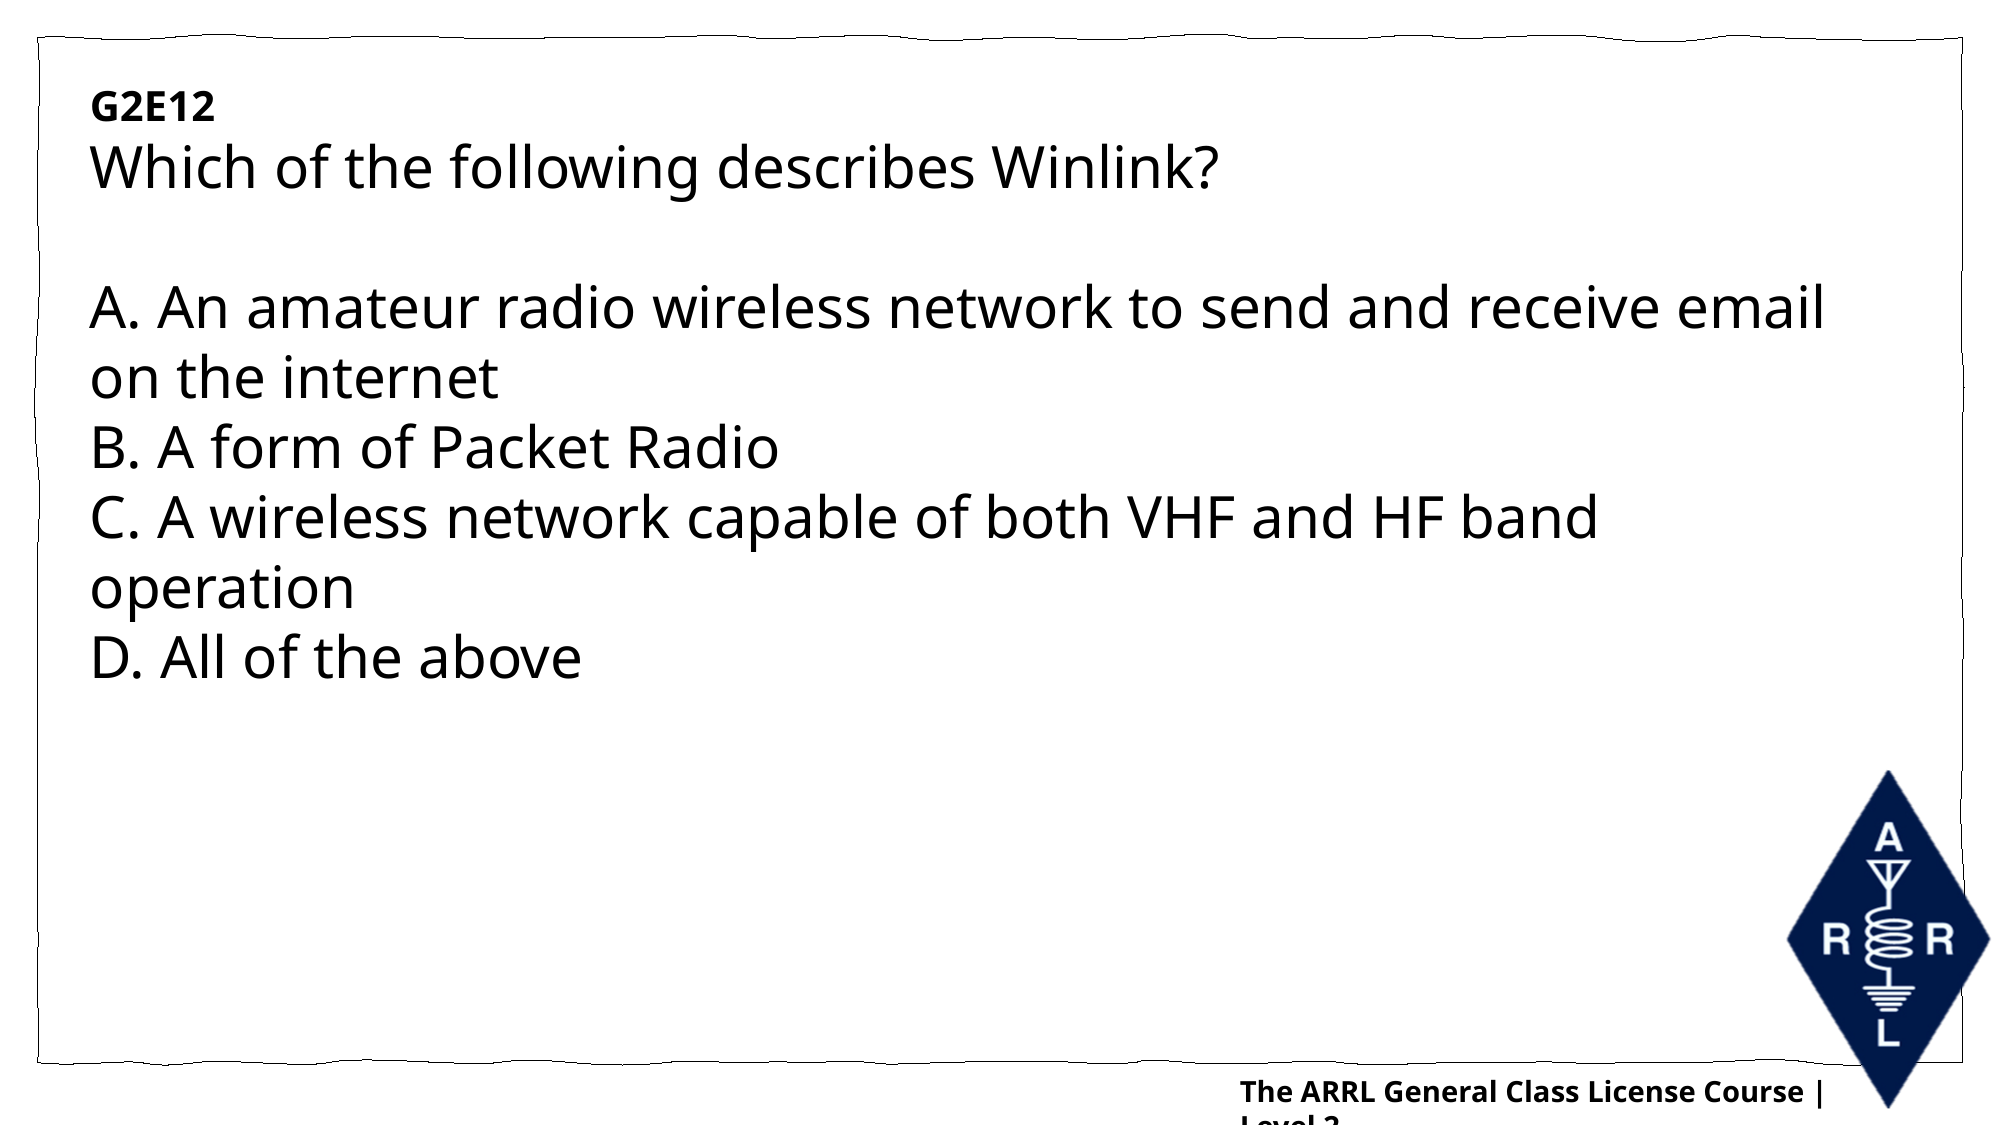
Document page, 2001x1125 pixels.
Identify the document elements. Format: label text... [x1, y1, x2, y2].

text_box G2E12 Which of the following describes Winlink? A. An amateur radio wireless network to send and receive email on the internet B. A form of Packet Radio C. A wireless network capable of both VHF and HF band operation D. All of the above [75, 72, 1850, 698]
picture [1773, 752, 1999, 1125]
